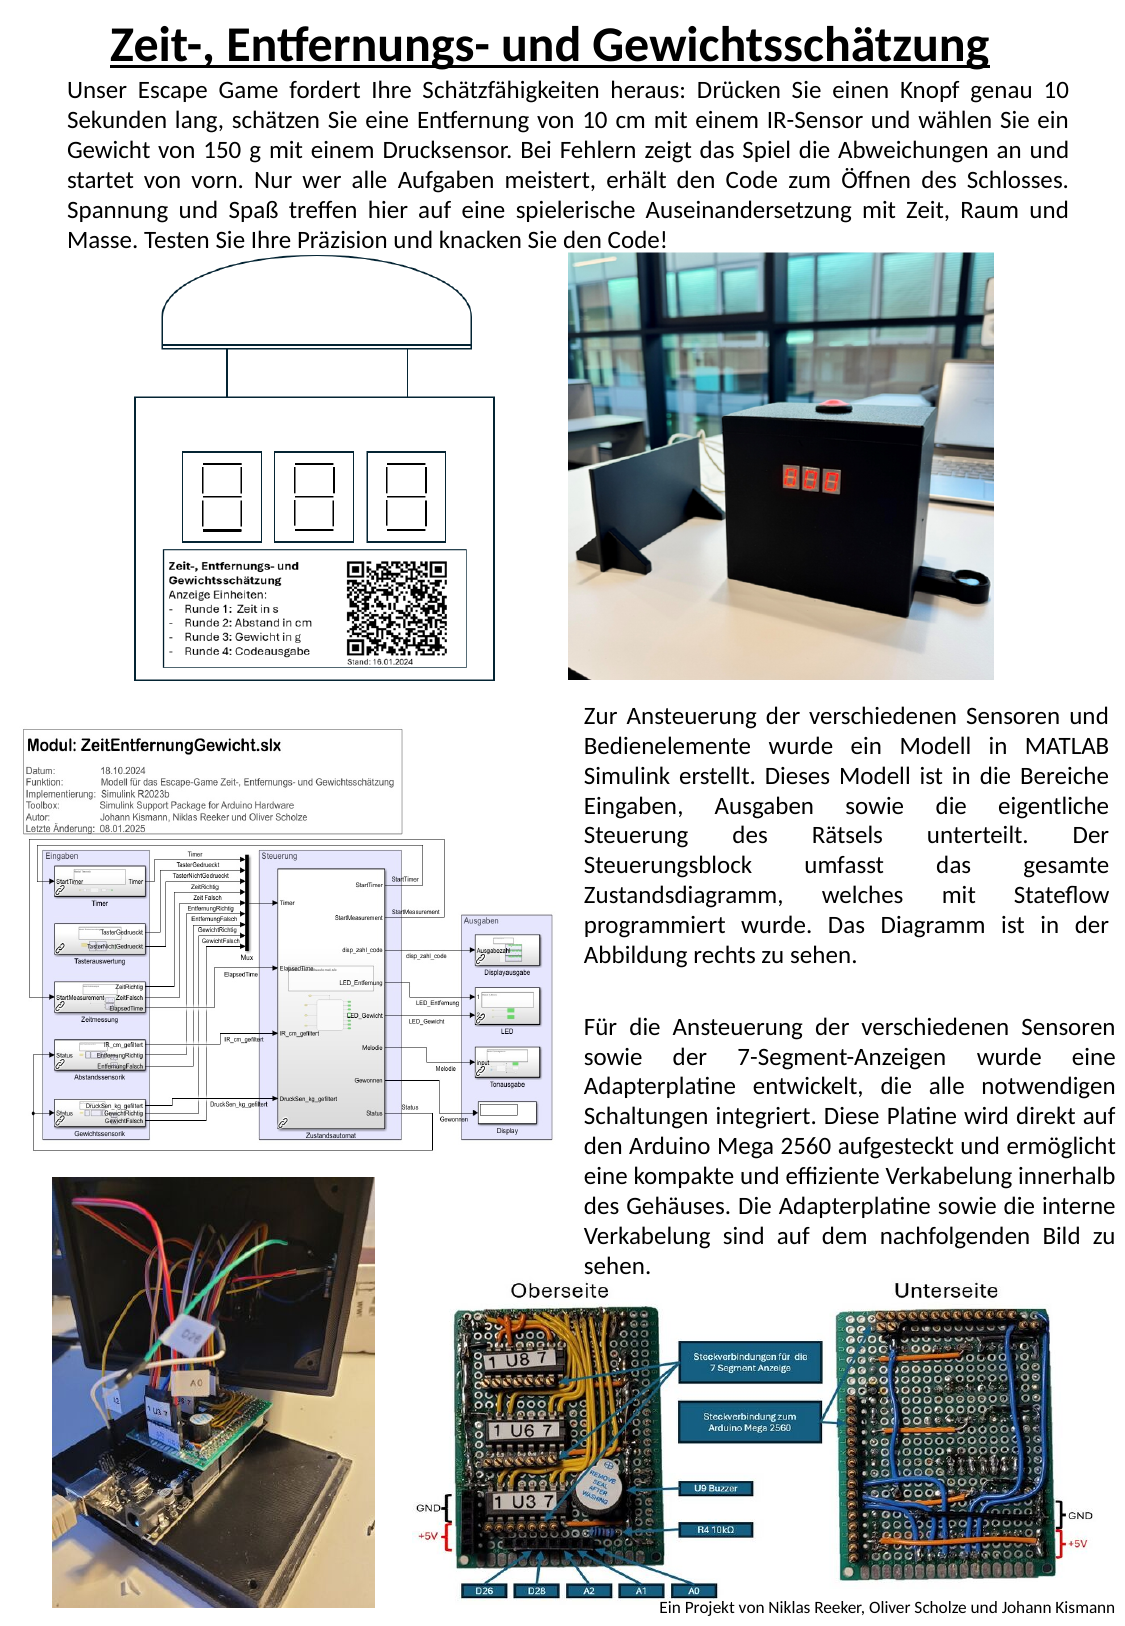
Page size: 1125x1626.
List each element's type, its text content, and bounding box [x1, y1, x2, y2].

text_box Unser Escape Game fordert Ihre Schätzfähigkeiten heraus: Drücken Sie einen Knopf genau 10 Sekunden lang, schätzen Sie eine Entfernung von 10 cm mit einem IR-Sensor und wählen Sie ein Gewicht von 150 g mit einem Drucksensor. Bei Fehlern zeigt das Spiel die Abweichungen an und startet von vorn. Nur wer alle Aufgaben meistert, erhält den Code zum Öffnen des Schlosses. Spannung und Spaß treffen hier auf eine spielerische Auseinandersetzung mit Zeit, Raum und Masse. Testen Sie Ihre Präzision und knacken Sie den Code! [52, 36, 1087, 261]
picture [128, 249, 997, 683]
text_box Ein Projekt von Niklas Reeker, Oliver Scholze und Johann Kismann [644, 1589, 1125, 1625]
text_box Zur Ansteuerung der verschiedenen Sensoren und Bedienelemente wurde ein Modell in MATLAB Simulink erstellt. Dieses Modell ist in die Bereiche Eingaben, Ausgaben sowie die eigentliche Steuerung des Rätsels unterteilt. Der Steuerungsblock umfasst das gesamte Zustandsdiagramm, welches mit Stateflow programmiert wurde. Das Diagramm ist in der Abbildung rechts zu sehen. [569, 691, 1125, 977]
text_box Zeit-, Entfernungs- und Gewichtsschätzung [55, 4, 1045, 36]
picture [19, 725, 556, 1156]
picture [52, 1177, 375, 1608]
picture [412, 1274, 1102, 1606]
text_box Für die Ansteuerung der verschiedenen Sensoren sowie der 7-Segment-Anzeigen wurde eine Adapterplatine entwickelt, die alle notwendigen Schaltungen integriert. Diese Platine wird direkt auf den Arduino Mega 2560 aufgesteckt und ermöglicht eine kompakte und effiziente Verkabelung innerhalb des Gehäuses. Die Adapterplatine sowie die interne Verkabelung sind auf dem nachfolgenden Bild zu sehen. [569, 977, 1125, 1287]
